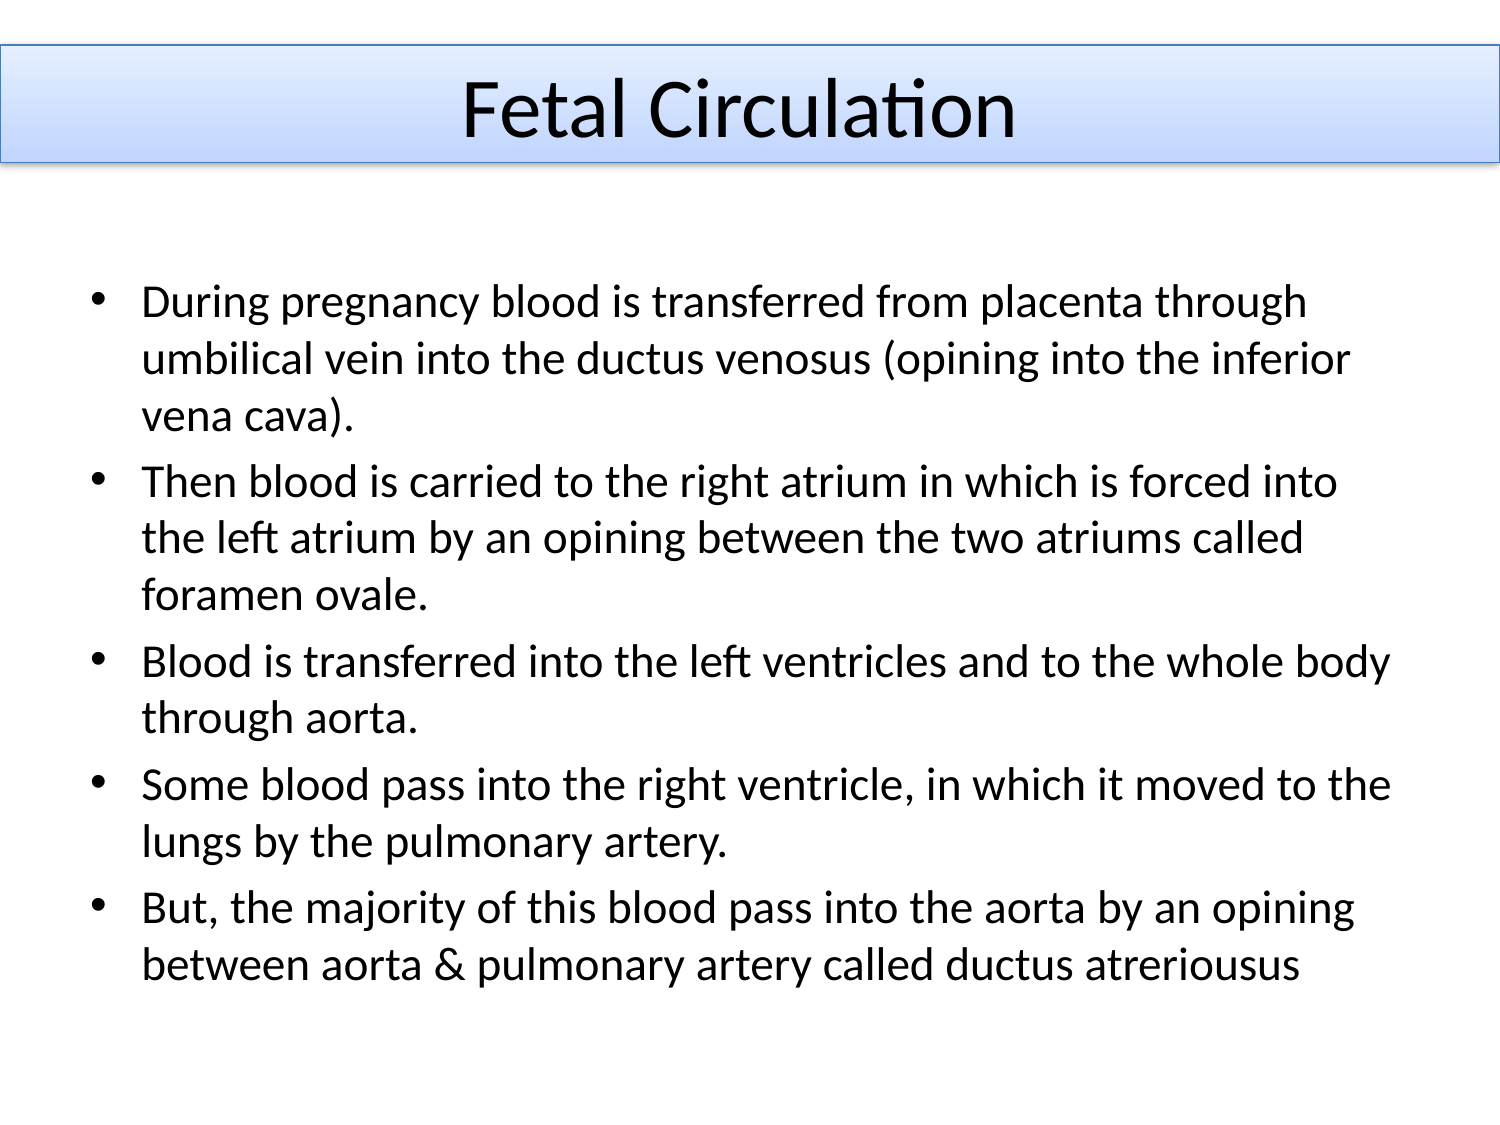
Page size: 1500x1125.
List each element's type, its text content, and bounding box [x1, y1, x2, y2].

title Fetal Circulation [0, 44, 1500, 163]
list During pregnancy blood is transferred from placenta through umbilical vein into the ductus venosus (opining into the inferior vena cava). Then blood is carried to the right atrium in which is forced into the left atrium by an opining between the two atriums called foramen ovale. Blood is transferred into the left ventricles and to the whole body through aorta. Some blood pass into the right ventricle, in which it moved to the lungs by the pulmonary artery. But, the majority of this blood pass into the aorta by an opining between aorta & pulmonary artery called ductus atreriousus [75, 262, 1425, 1005]
